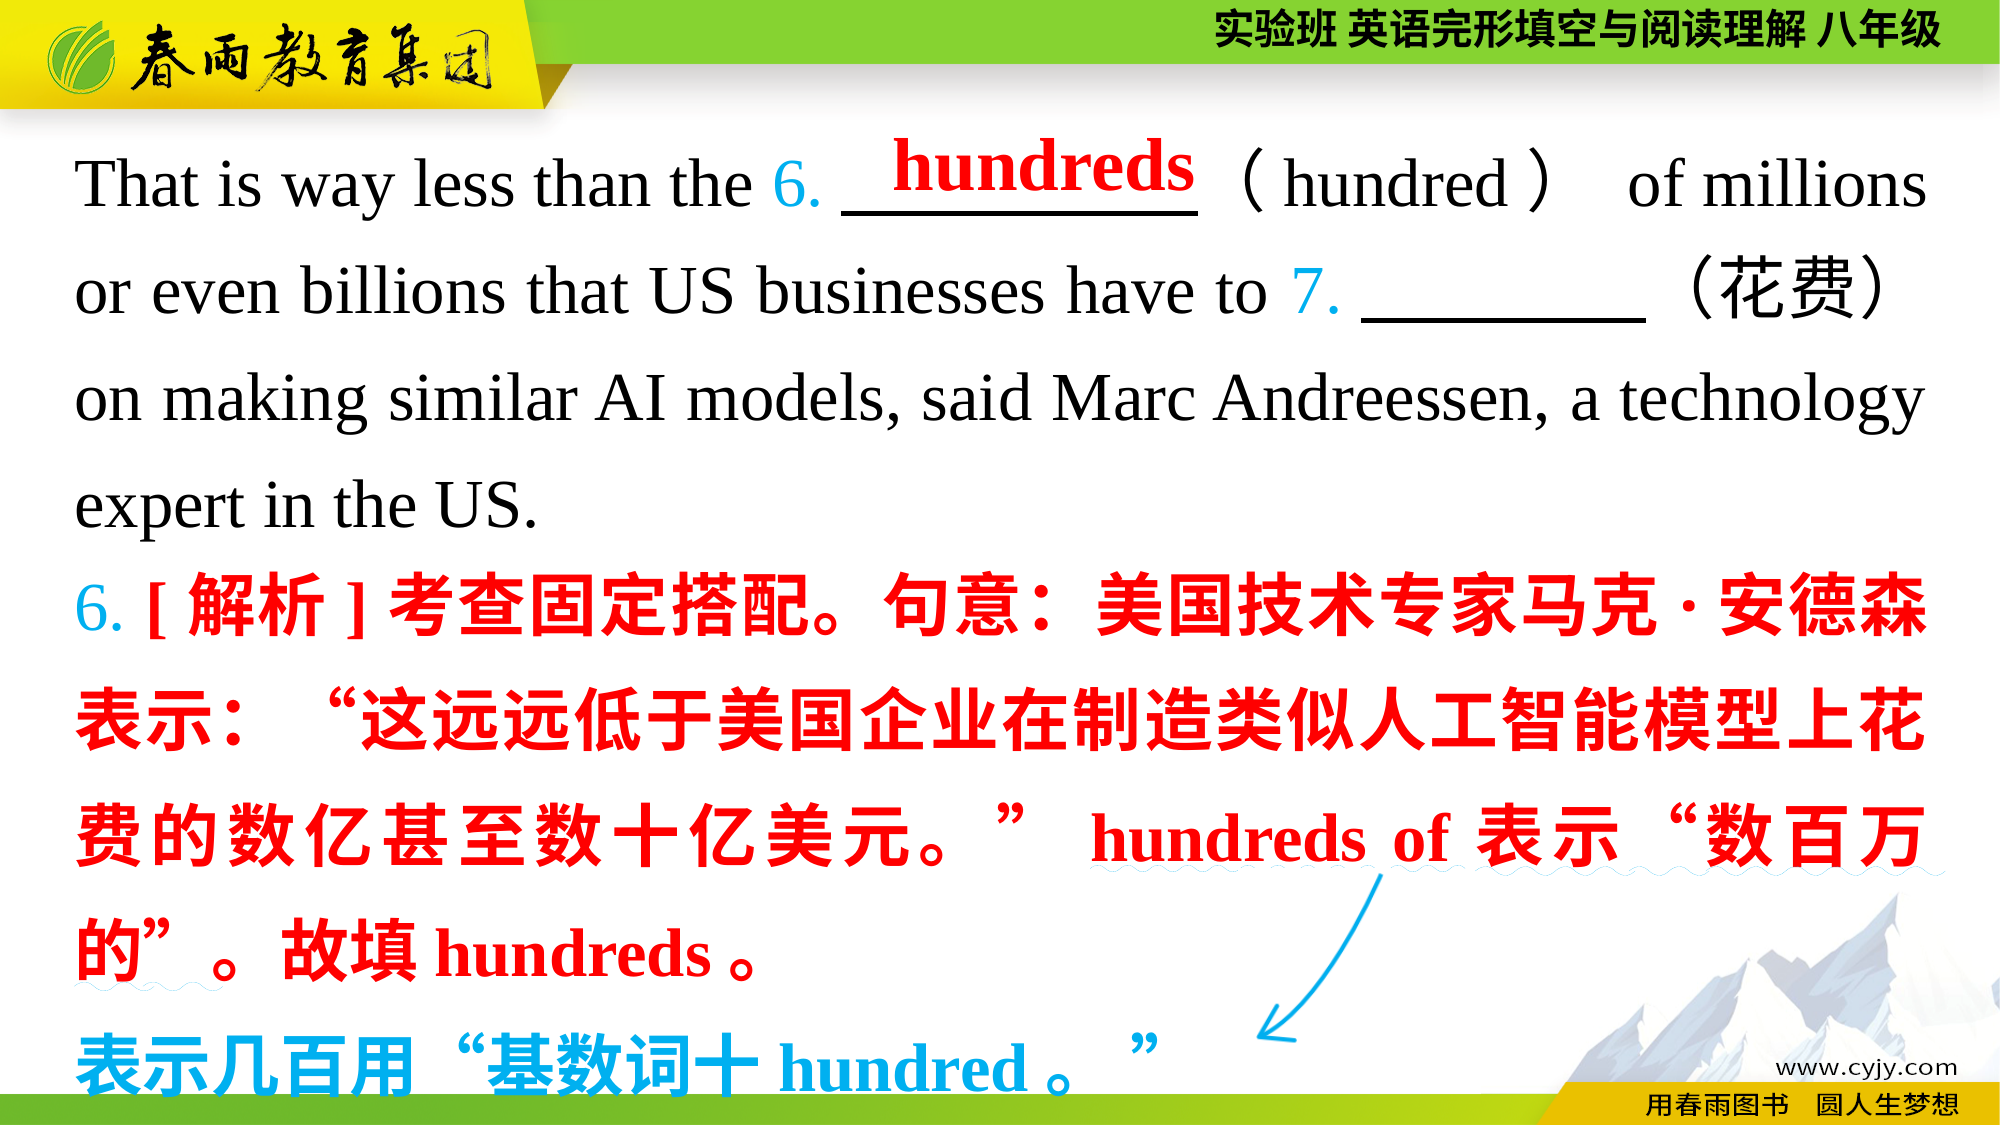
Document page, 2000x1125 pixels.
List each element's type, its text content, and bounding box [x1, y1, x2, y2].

text_box hundreds [877, 107, 1211, 213]
text_box 6. [解析]考查固定搭配。句意：美国技术专家马克·安德森表示：“这远远低于美国企业在制造类似人工智能模型上花费的数亿甚至数十亿美元。”hundreds of表示“数百万的”。故填hundreds。 表示几百用“基数词十hundred。 ” [59, 520, 1944, 1113]
list That is way less than the 6. （hundred） of millions or even billions that US businesses have to 7. （花费） on making similar AI models, said Marc Andreessen, a technology expert in the US. [59, 105, 1944, 520]
picture [0, 0, 2000, 1125]
